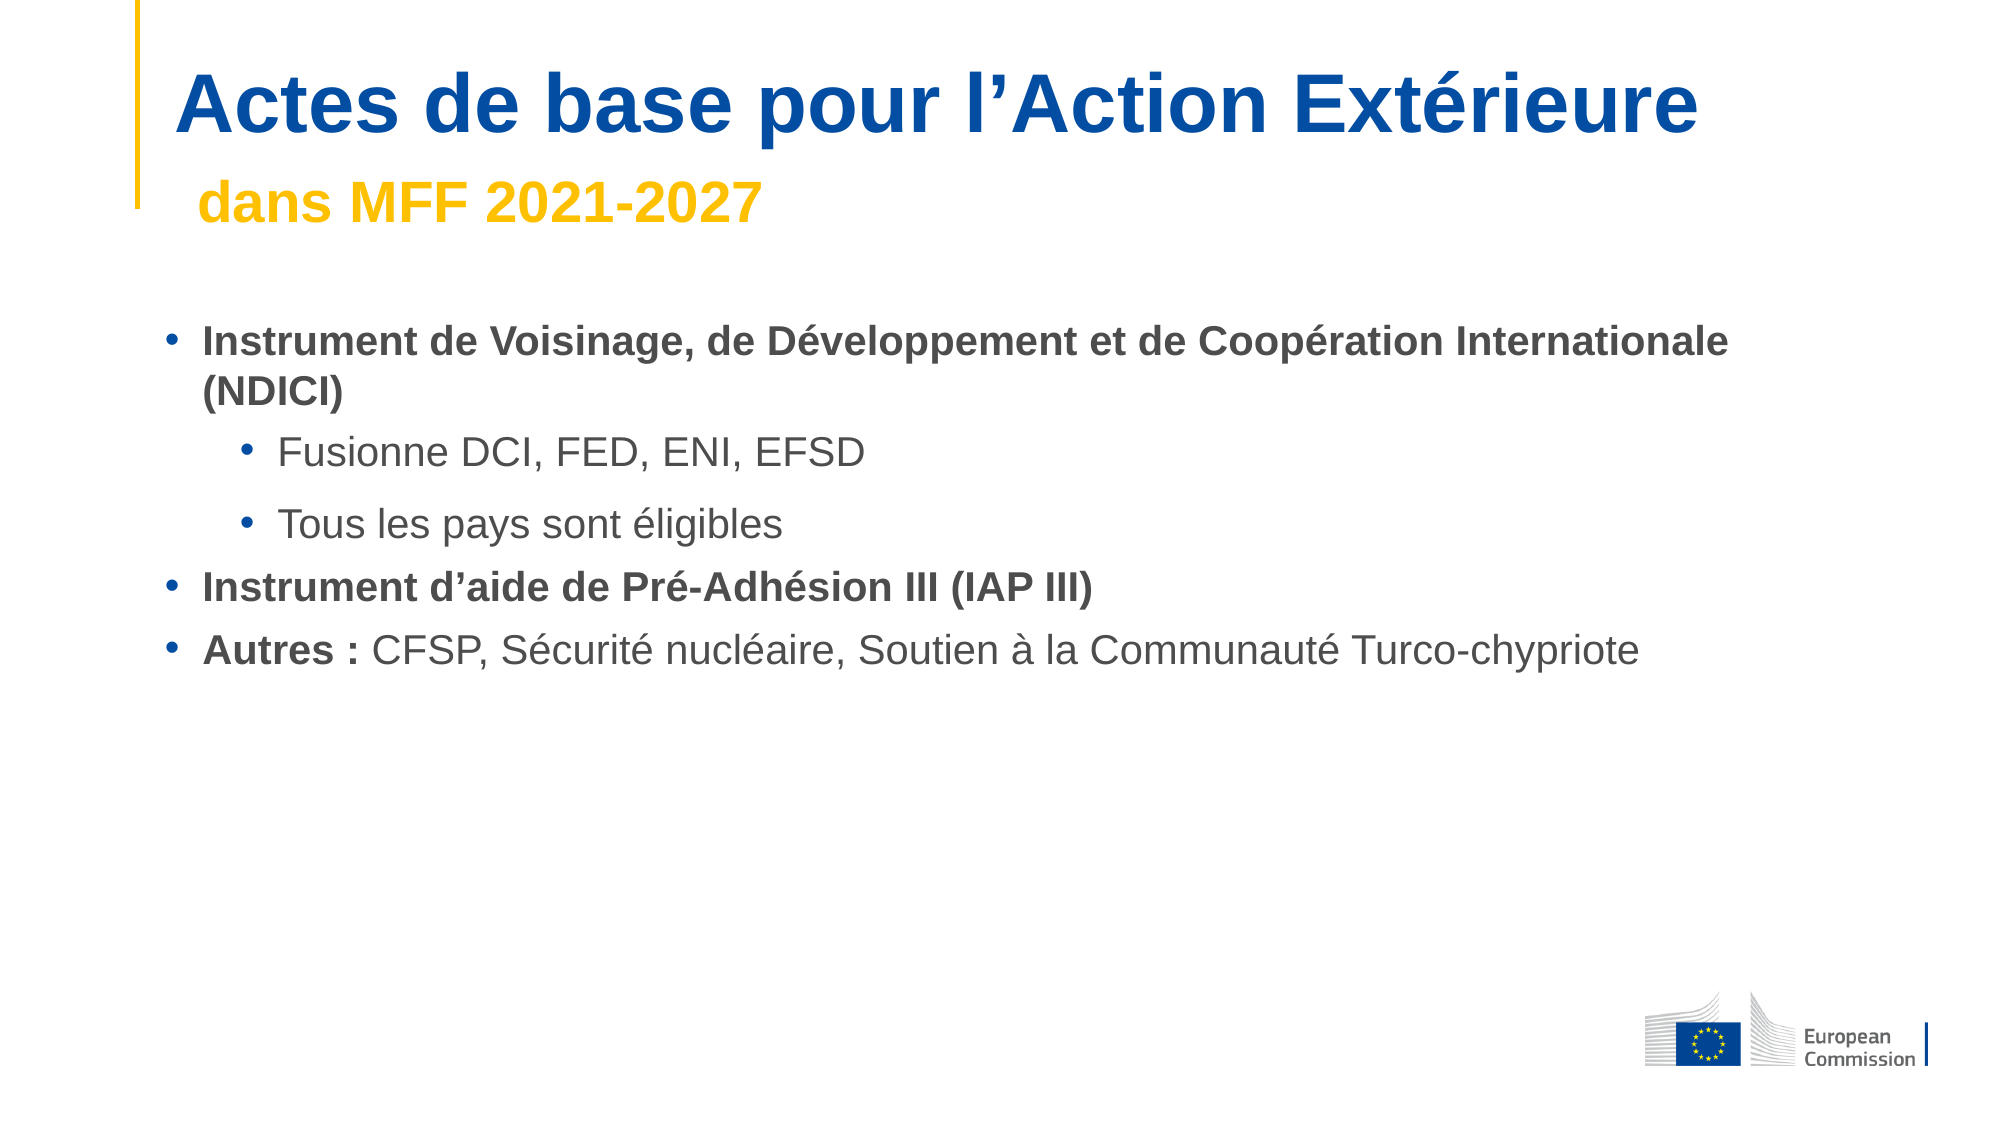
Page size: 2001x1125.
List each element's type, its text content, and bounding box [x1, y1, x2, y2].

picture [1645, 991, 1928, 1066]
title Actes de base pour l’Action Extérieure dans MFF 2021-2027 [159, 76, 1885, 241]
list Instrument de Voisinage, de Développement et de Coopération Internationale (NDICI) Fusionne DCI, FED, ENI, EFSD Tous les pays sont éligibles Instrument d’aide de Pré-Adhésion III (IAP III) Autres : CFSP, Sécurité nucléaire, Soutien à la Communauté Turco-chypriote [149, 306, 1894, 832]
